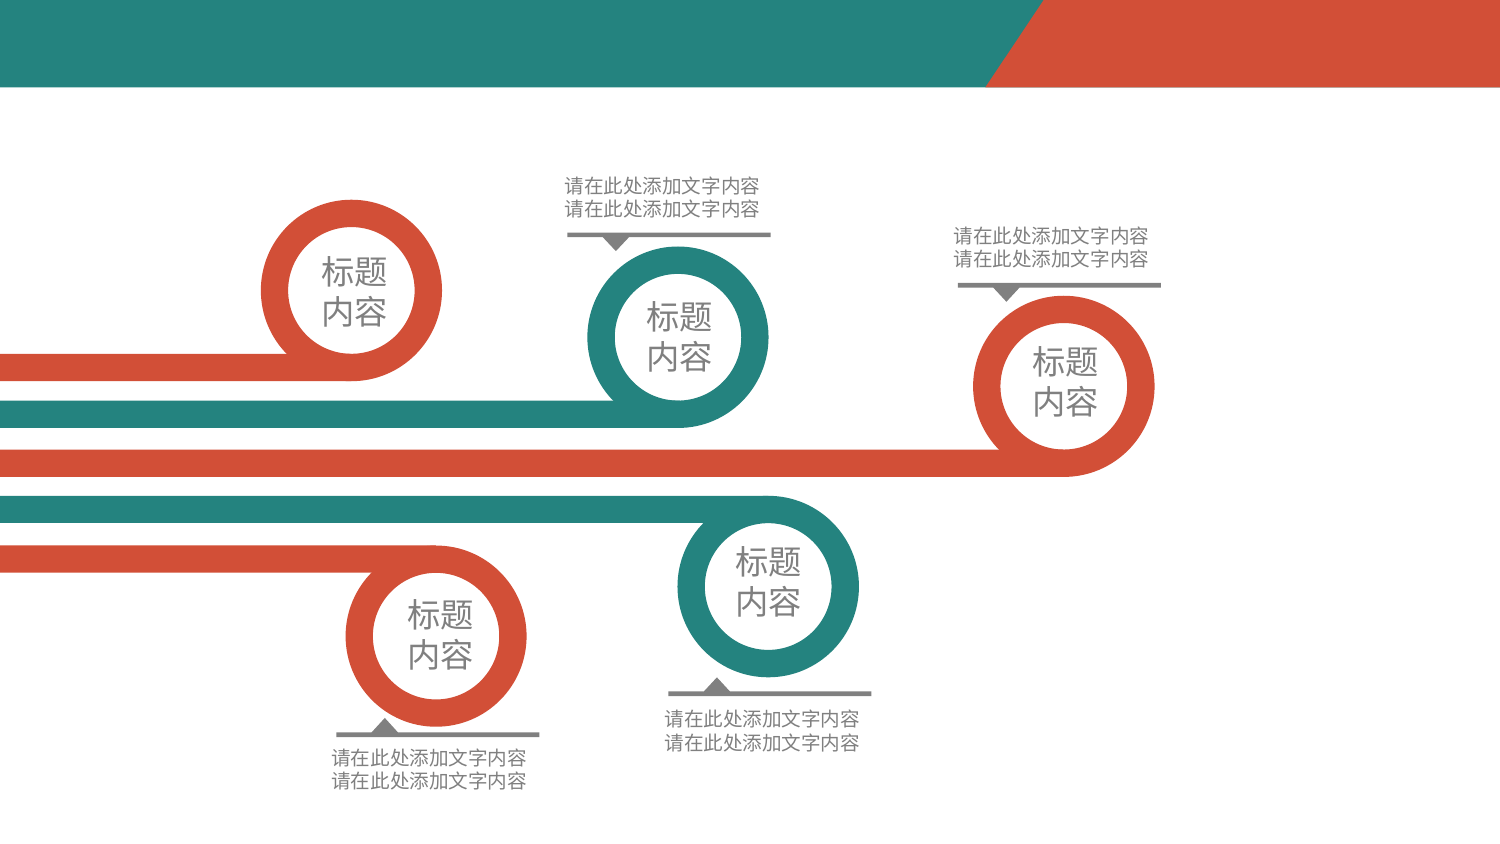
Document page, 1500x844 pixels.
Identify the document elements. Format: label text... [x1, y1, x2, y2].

text_box 请在此处添加文字内容请在此处添加文字内容 [939, 216, 1173, 278]
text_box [587, 246, 769, 428]
text_box [0, 400, 587, 428]
text_box 请在此处添加文字内容请在此处添加文字内容 [316, 738, 550, 800]
text_box [0, 495, 677, 523]
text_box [973, 295, 1155, 477]
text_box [345, 545, 527, 727]
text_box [677, 495, 859, 678]
text_box [567, 232, 771, 246]
text_box [0, 449, 973, 477]
text_box [0, 353, 260, 382]
text_box 请在此处添加文字内容请在此处添加文字内容 [650, 699, 884, 762]
text_box 请在此处添加文字内容请在此处添加文字内容 [550, 166, 784, 229]
text_box [668, 678, 872, 697]
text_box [260, 199, 443, 382]
text_box [336, 727, 540, 738]
text_box [0, 545, 345, 573]
text_box [957, 282, 1161, 295]
